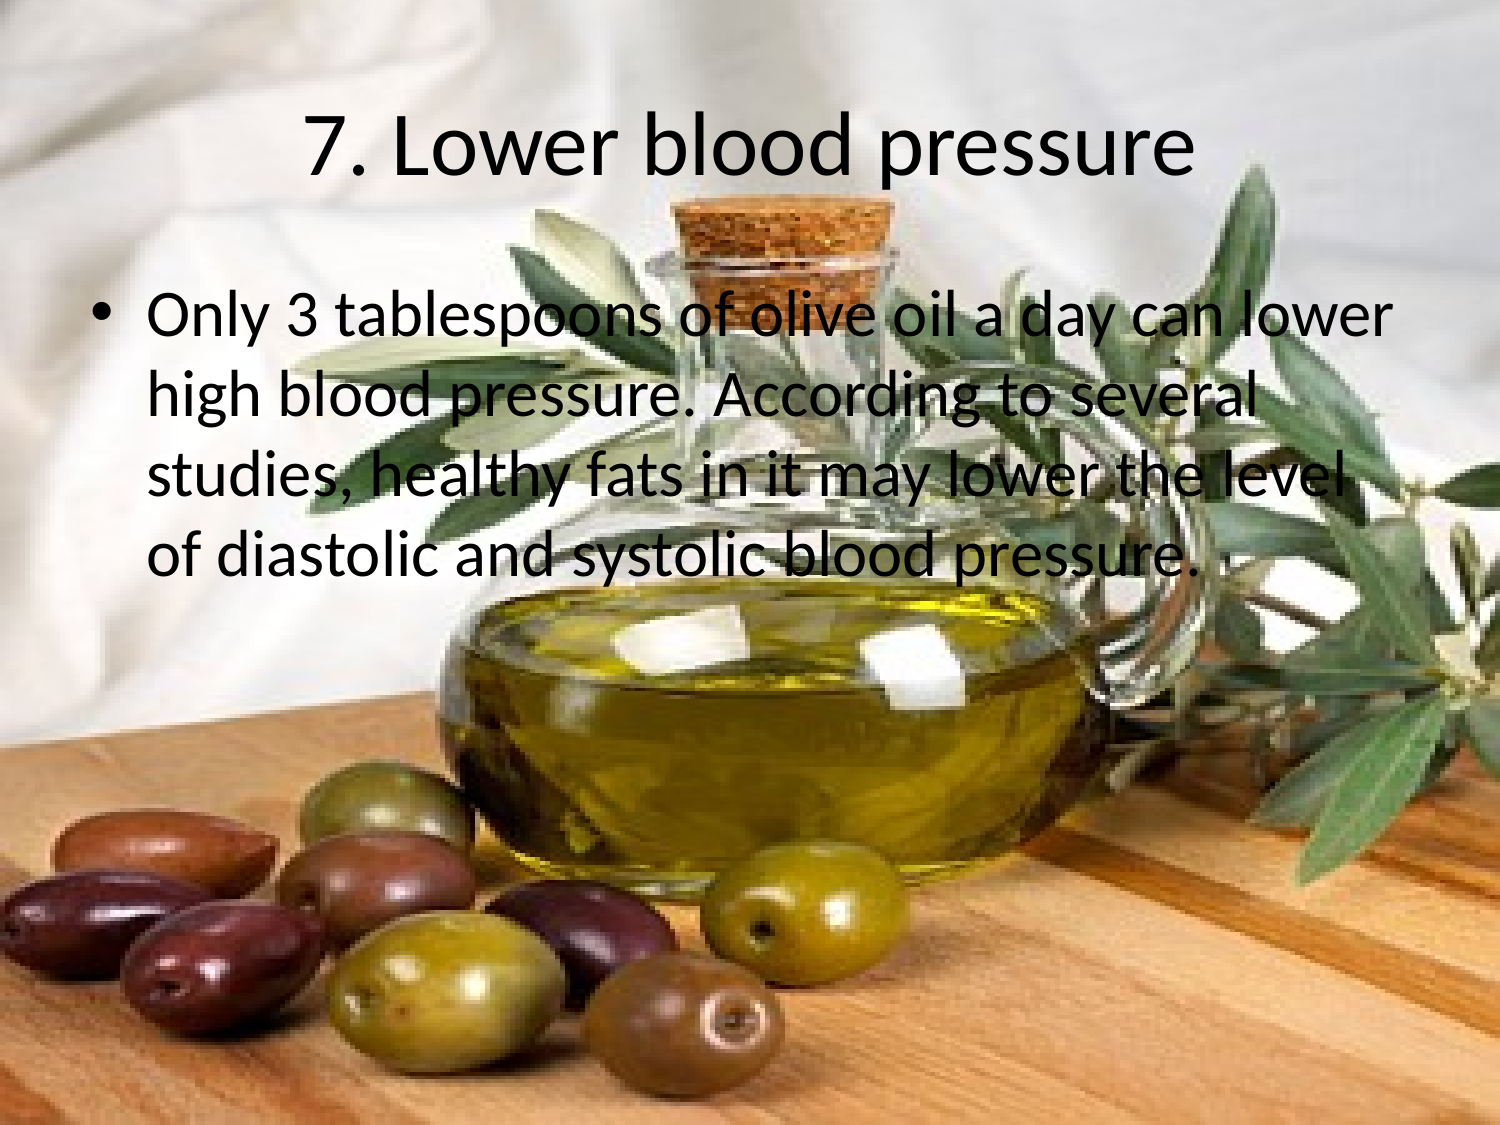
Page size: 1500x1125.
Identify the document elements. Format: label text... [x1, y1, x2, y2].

list Only 3 tablespoons of olive oil a day can lower high blood pressure. According to several studies, healthy fats in it may lower the level of diastolic and systolic blood pressure. [75, 262, 1425, 1005]
title 7. Lower blood pressure [75, 45, 1425, 233]
picture [0, 0, 1500, 1125]
